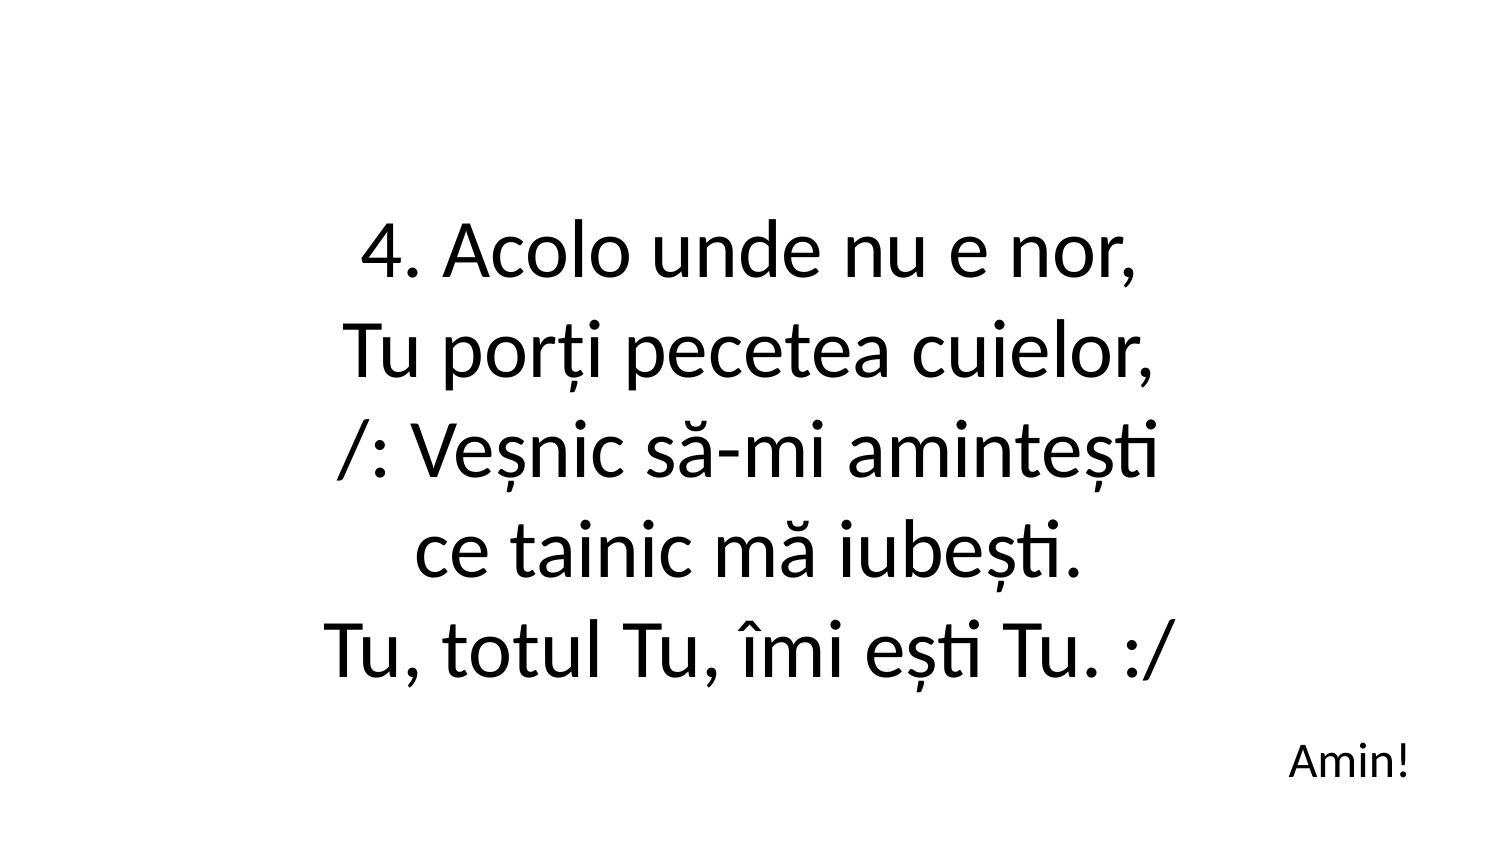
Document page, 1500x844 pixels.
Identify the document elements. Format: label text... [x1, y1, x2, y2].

text_box Amin! [1273, 674, 1427, 795]
text_box 4. Acolo unde nu e nor, Tu porți pecetea cuielor, /: Veșnic să-mi amintești ce tainic mă iubești. Tu, totul Tu, îmi ești Tu. :/ [308, 142, 1192, 702]
